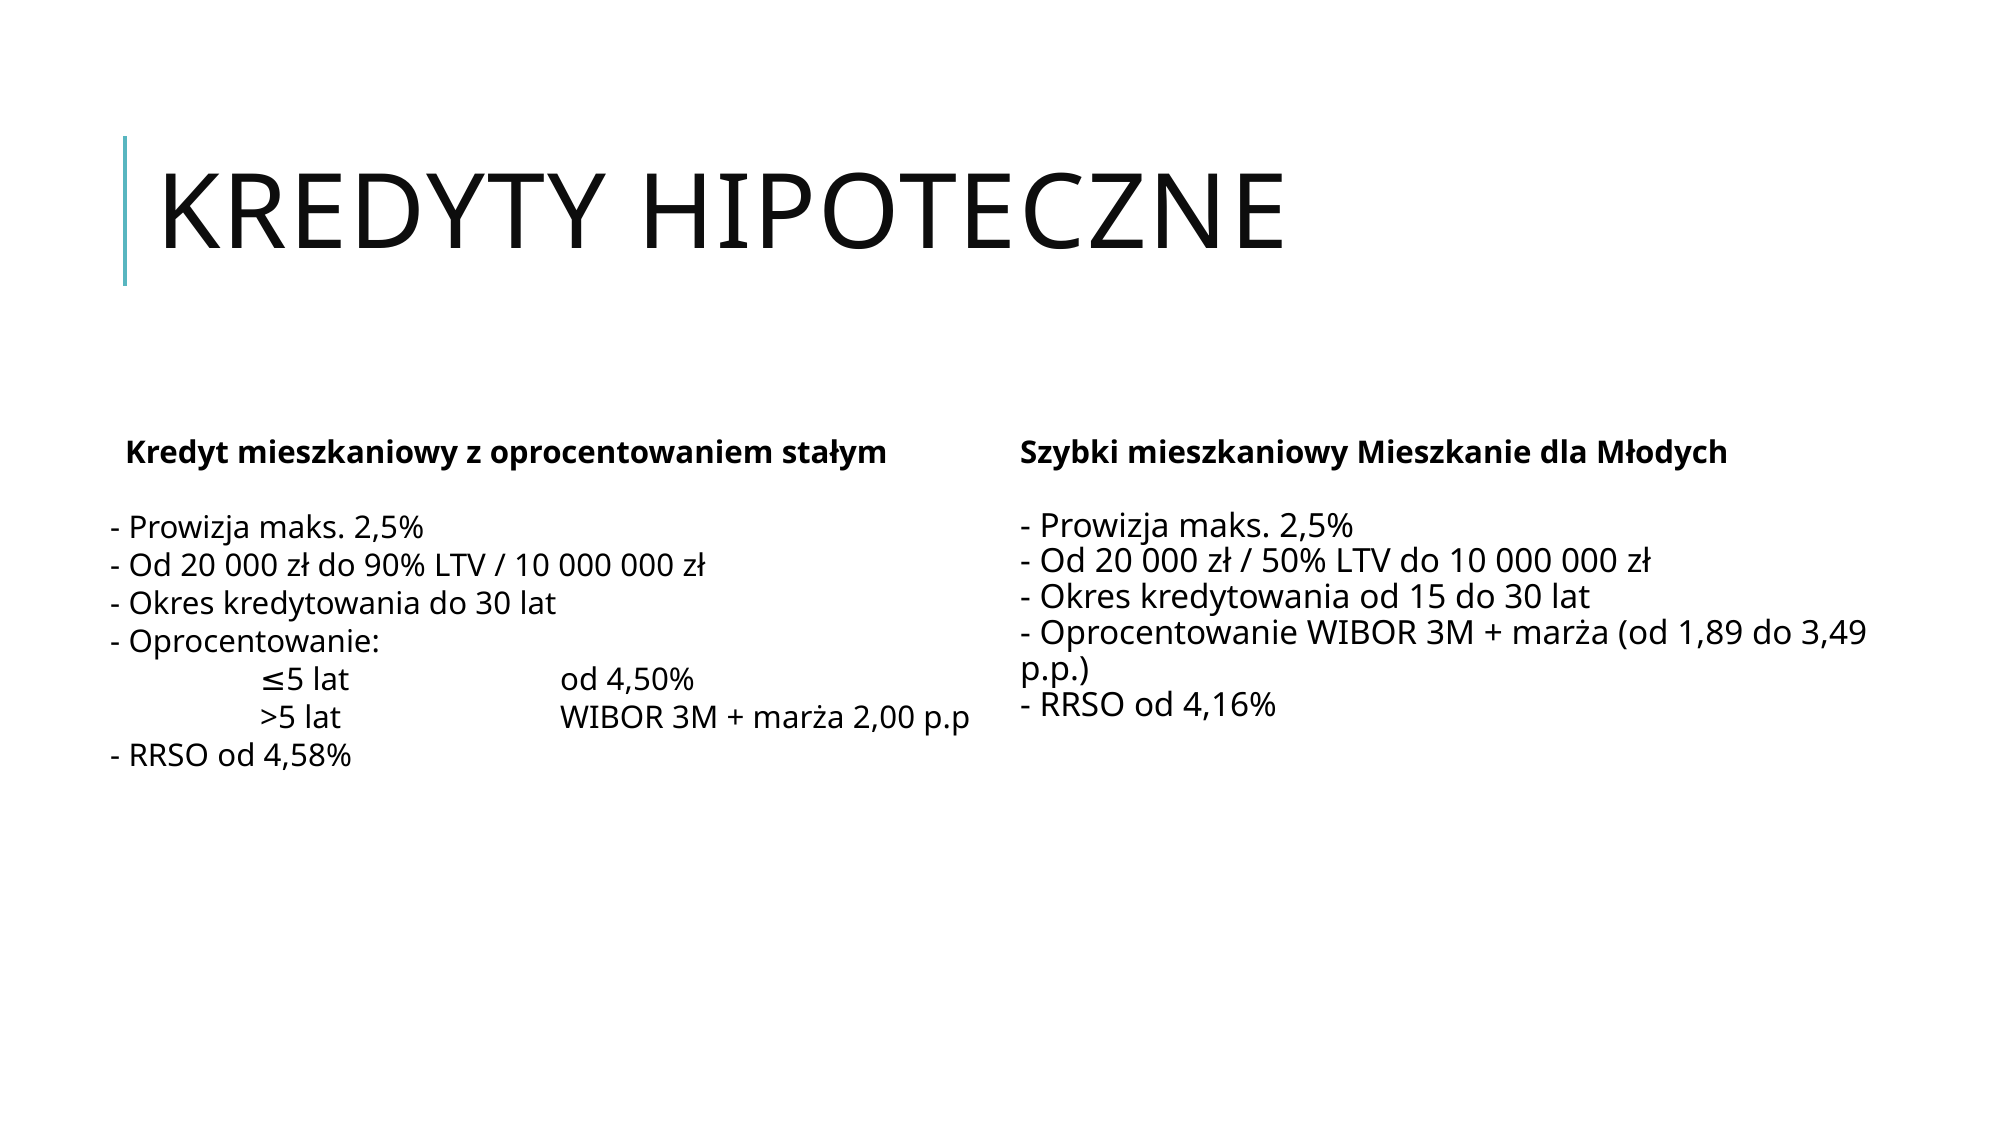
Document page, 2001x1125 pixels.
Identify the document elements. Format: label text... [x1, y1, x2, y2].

text_box Kredyt mieszkaniowy z oprocentowaniem stałym - Prowizja maks. 2,5% - Od 20 000 zł do 90% LTV / 10 000 000 zł - Okres kredytowania do 30 lat - Oprocentowanie: ≤5 lat od 4,50% >5 lat WIBOR 3M + marża 2,00 p.p - RRSO od 4,58% Szybki mieszkaniowy Mieszkanie dla Młodych - Prowizja maks. 2,5% - Od 20 000 zł / 50% LTV do 10 000 000 zł - Okres kredytowania od 15 do 30 lat - Oprocentowanie WIBOR 3M + marża (od 1,89 do 3,49 p.p.) - RRSO od 4,16% [95, 421, 1946, 1125]
title KREDyty HIPOTECZNE [136, 148, 2000, 274]
